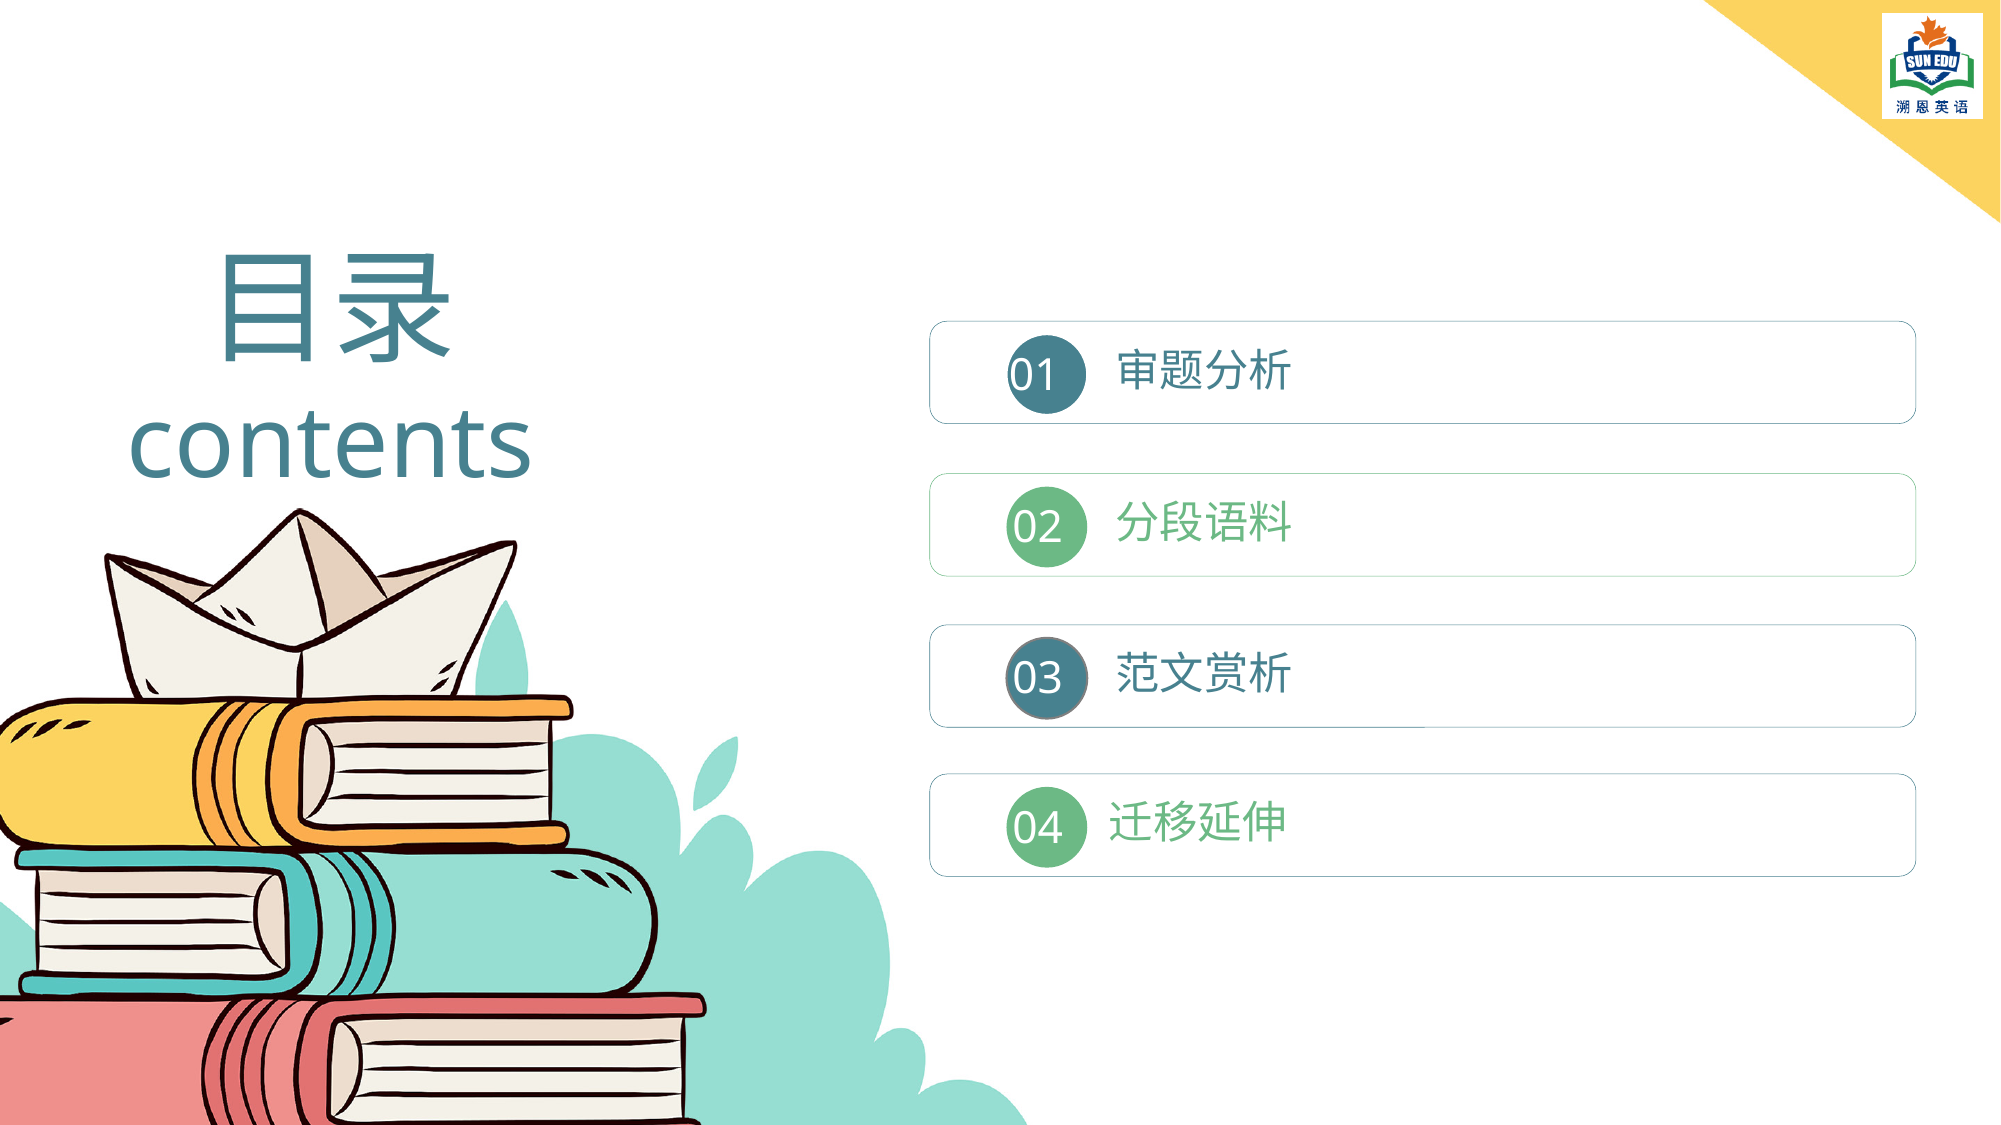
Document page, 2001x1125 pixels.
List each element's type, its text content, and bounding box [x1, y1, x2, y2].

text_box [927, 771, 1919, 879]
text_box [999, 333, 1325, 416]
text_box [999, 637, 1325, 719]
text_box [927, 622, 1919, 730]
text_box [999, 786, 1303, 868]
text_box 目录 contents [0, 219, 678, 505]
picture [0, 0, 2001, 1125]
text_box [927, 319, 1919, 426]
text_box [927, 471, 1919, 579]
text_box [999, 486, 1325, 568]
